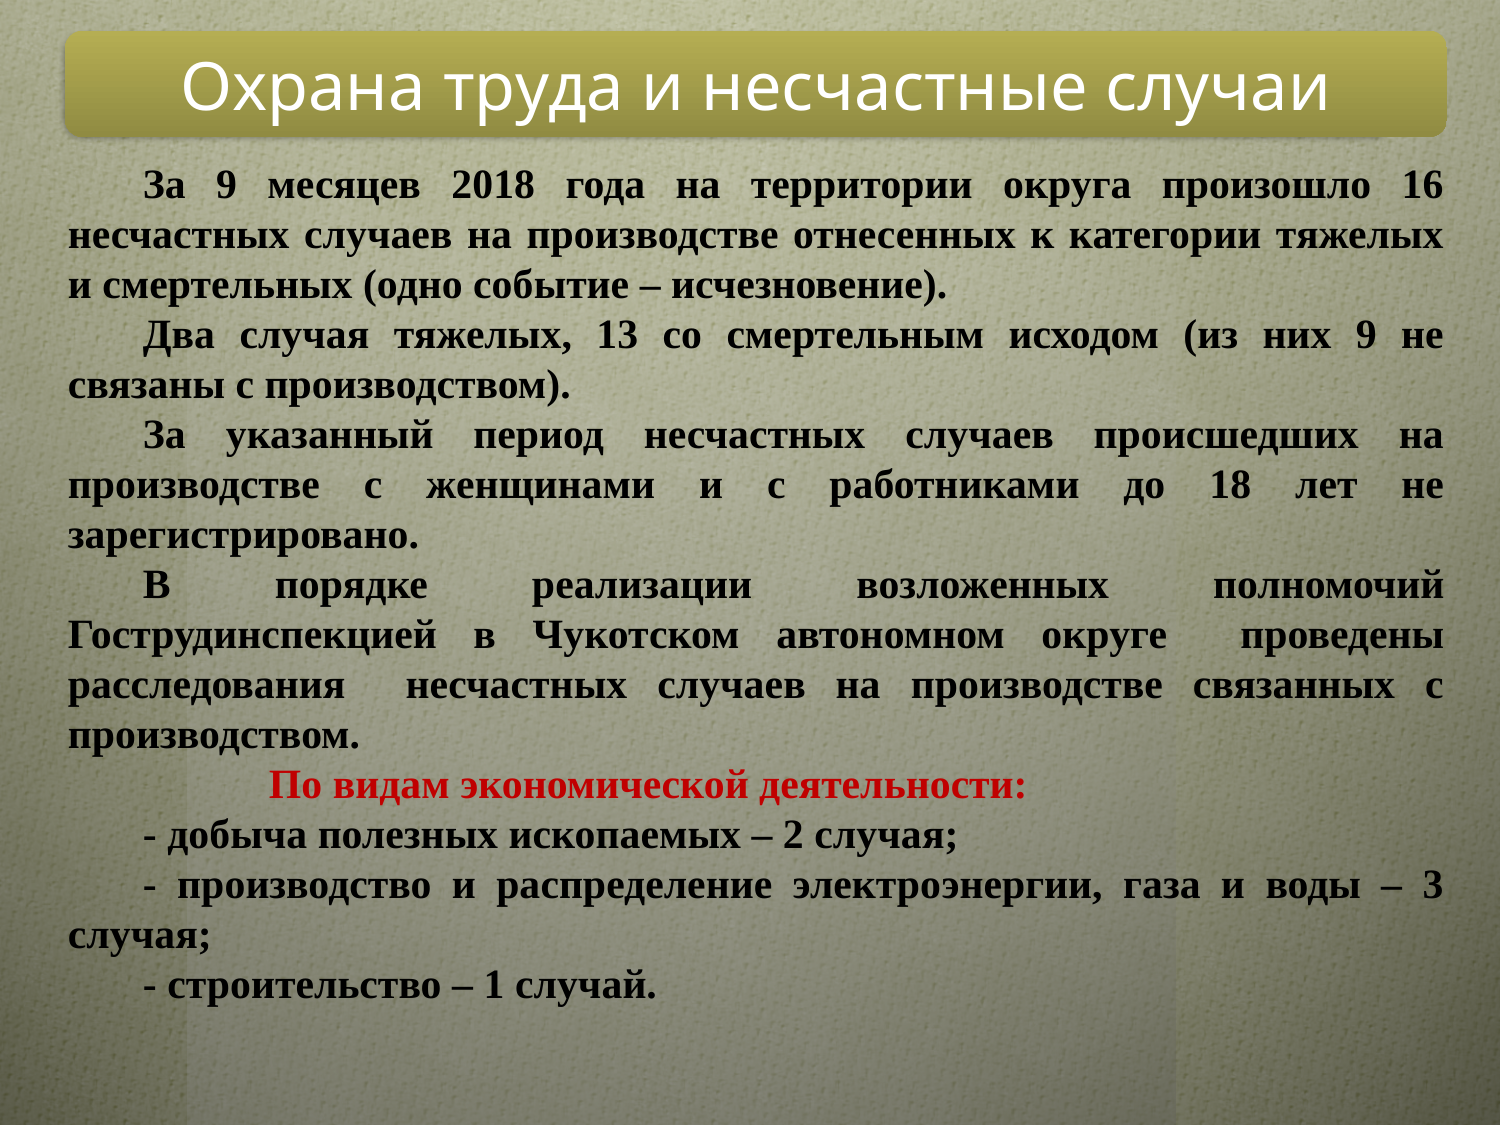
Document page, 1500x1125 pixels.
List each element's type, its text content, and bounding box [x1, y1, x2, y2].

text_box За 9 месяцев 2018 года на территории округа произошло 16 несчастных случаев на производстве отнесенных к категории тяжелых и смертельных (одно событие – исчезновение). Два случая тяжелых, 13 со смертельным исходом (из них 9 не связаны с производством). За указанный период несчастных случаев происшедших на производстве с женщинами и с работниками до 18 лет не зарегистрировано. В порядке реализации возложенных полномочий Гострудинспекцией в Чукотском автономном округе проведены расследования несчастных случаев на производстве связанных с производством. По видам экономической деятельности: - добыча полезных ископаемых – 2 случая; - производство и распределение электроэнергии, газа и воды – 3 случая; - строительство – 1 случай. [53, 149, 1459, 1015]
text_box Охрана труда и несчастные случаи [64, 30, 1447, 137]
